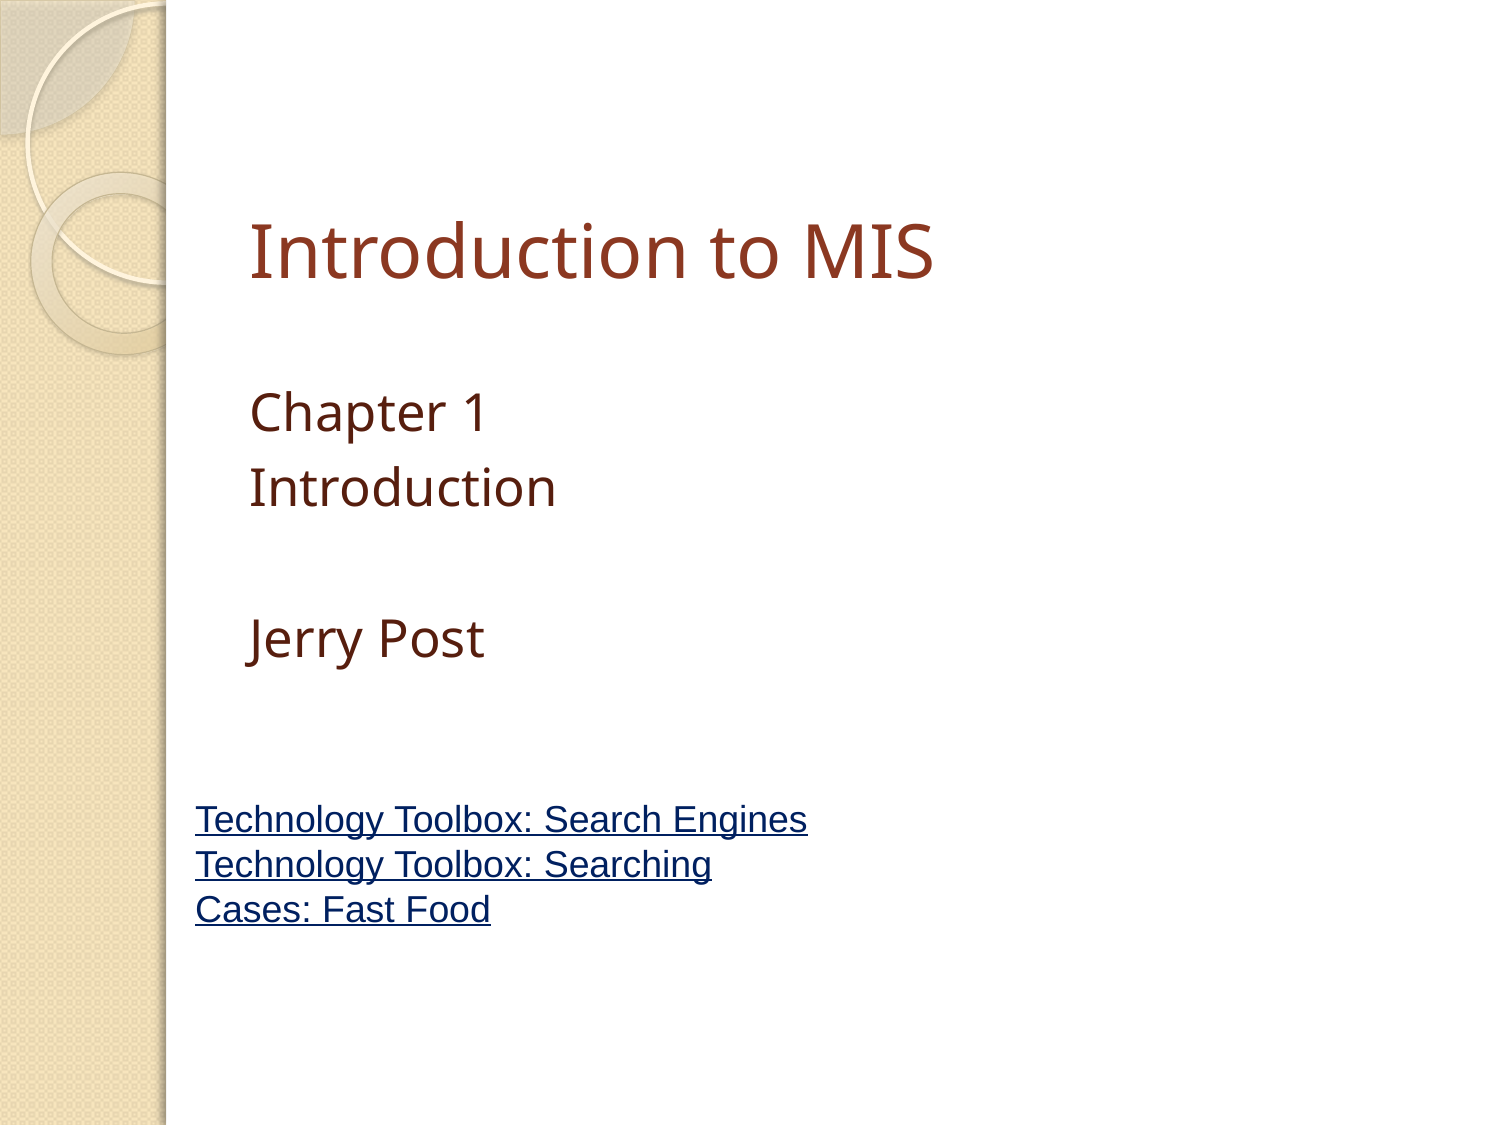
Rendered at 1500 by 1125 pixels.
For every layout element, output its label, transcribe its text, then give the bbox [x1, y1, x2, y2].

text_box Technology Toolbox: Search Engines Technology Toolbox: Searching Cases: Fast Food [180, 787, 823, 938]
title Introduction to MIS [234, 59, 1450, 301]
subtitle Chapter 1 Introduction Jerry Post [234, 303, 1450, 675]
